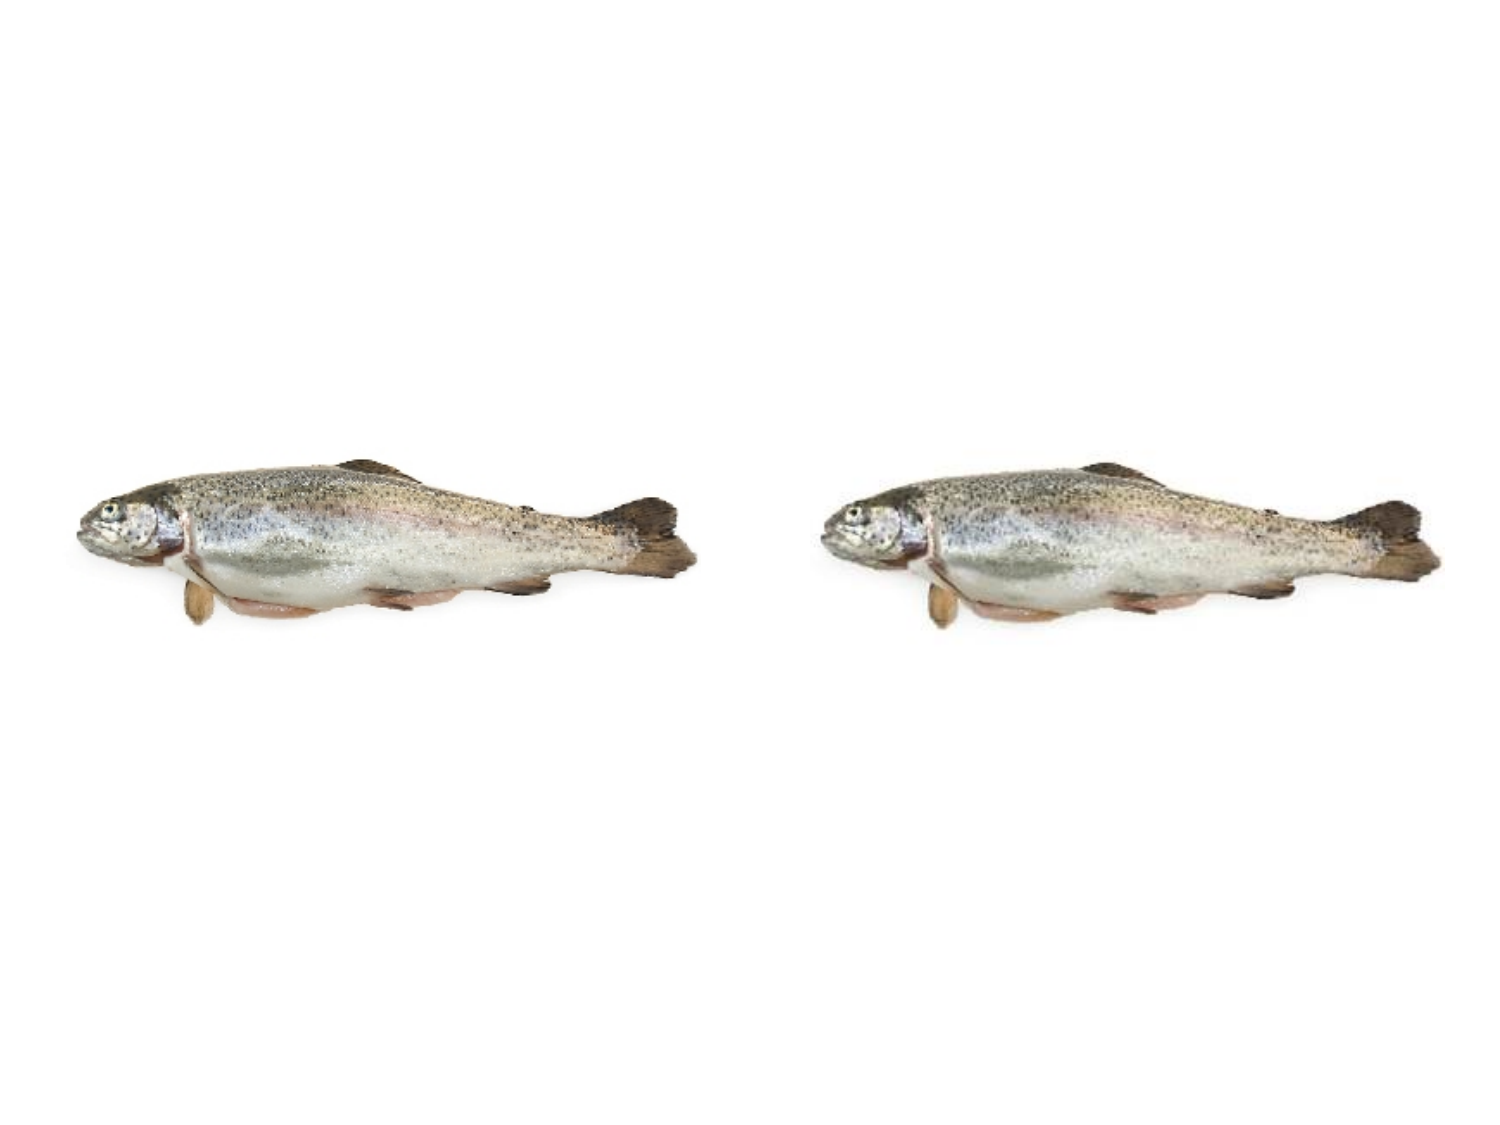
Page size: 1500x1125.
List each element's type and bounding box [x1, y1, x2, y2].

picture [52, 309, 701, 745]
picture [797, 313, 1445, 748]
